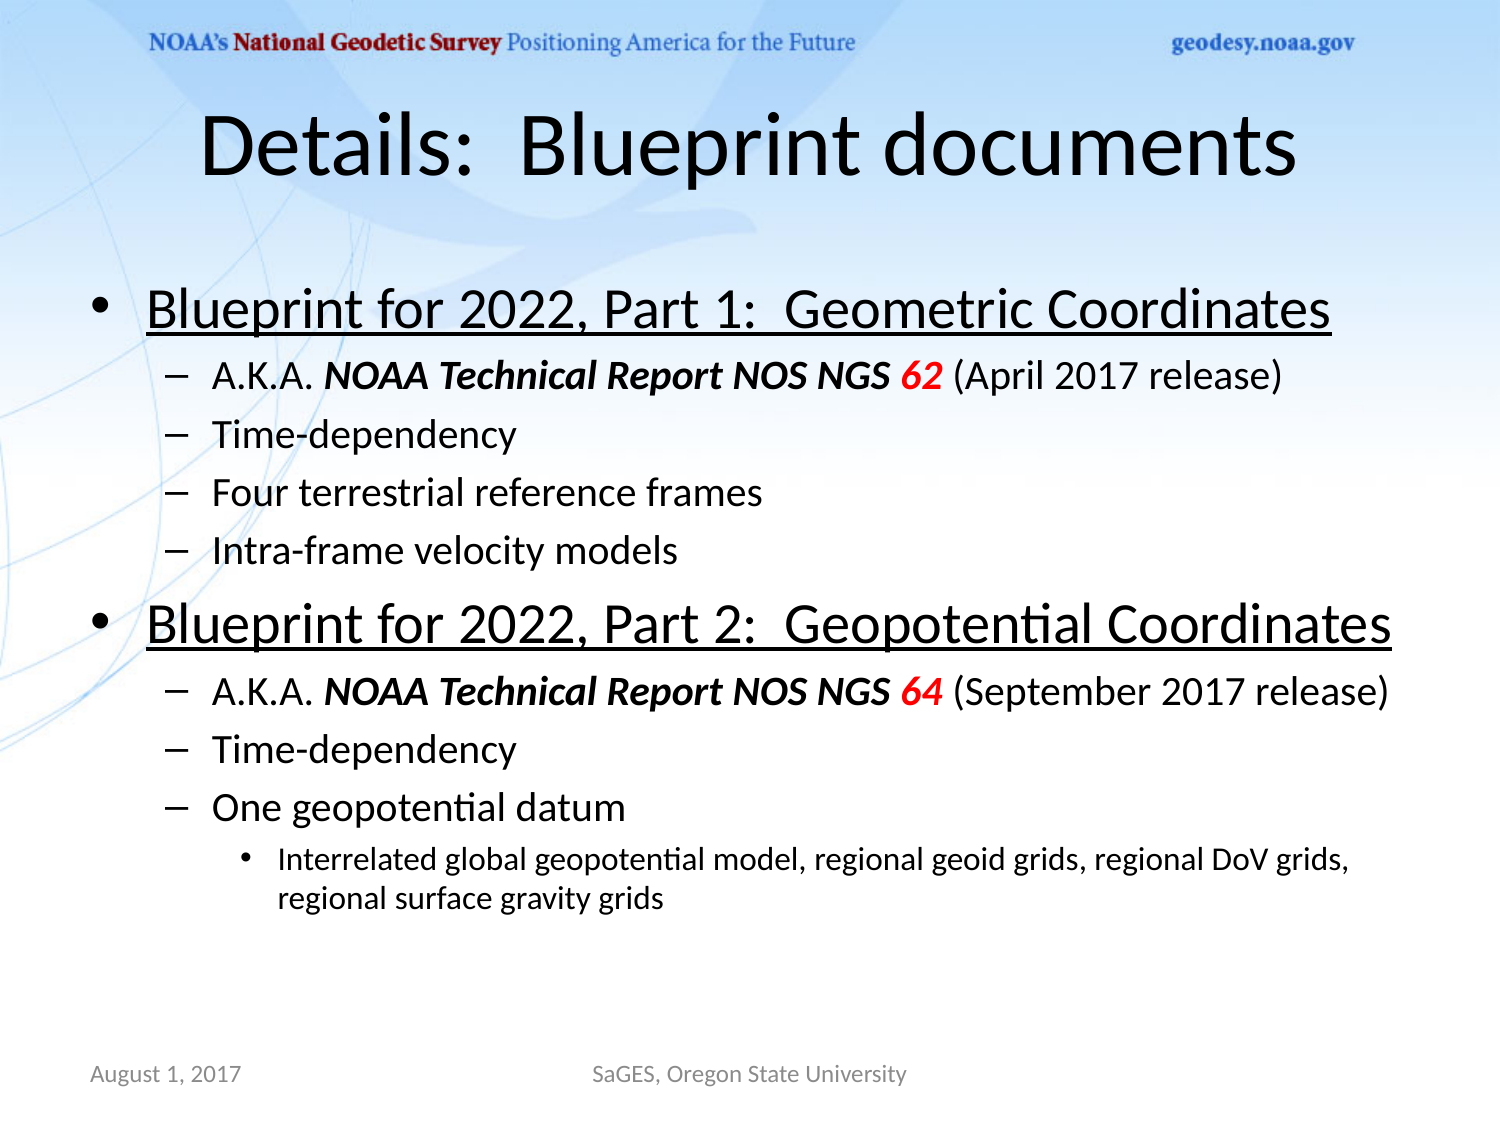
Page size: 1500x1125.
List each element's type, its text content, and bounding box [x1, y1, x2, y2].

footer SaGES, Oregon State University [512, 1042, 988, 1103]
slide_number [75, 1042, 425, 1103]
title Details: Blueprint documents [75, 45, 1425, 233]
picture [0, 0, 1500, 1125]
list Blueprint for 2022, Part 1: Geometric Coordinates A.K.A. NOAA Technical Report NOS NGS 62 (April 2017 release) Time-dependency Four terrestrial reference frames Intra-frame velocity models Blueprint for 2022, Part 2: Geopotential Coordinates A.K.A. NOAA Technical Report NOS NGS 64 (September 2017 release) Time-dependency One geopotential datum Interrelated global geopotential model, regional geoid grids, regional DoV grids, regional surface gravity grids [75, 262, 1425, 1005]
